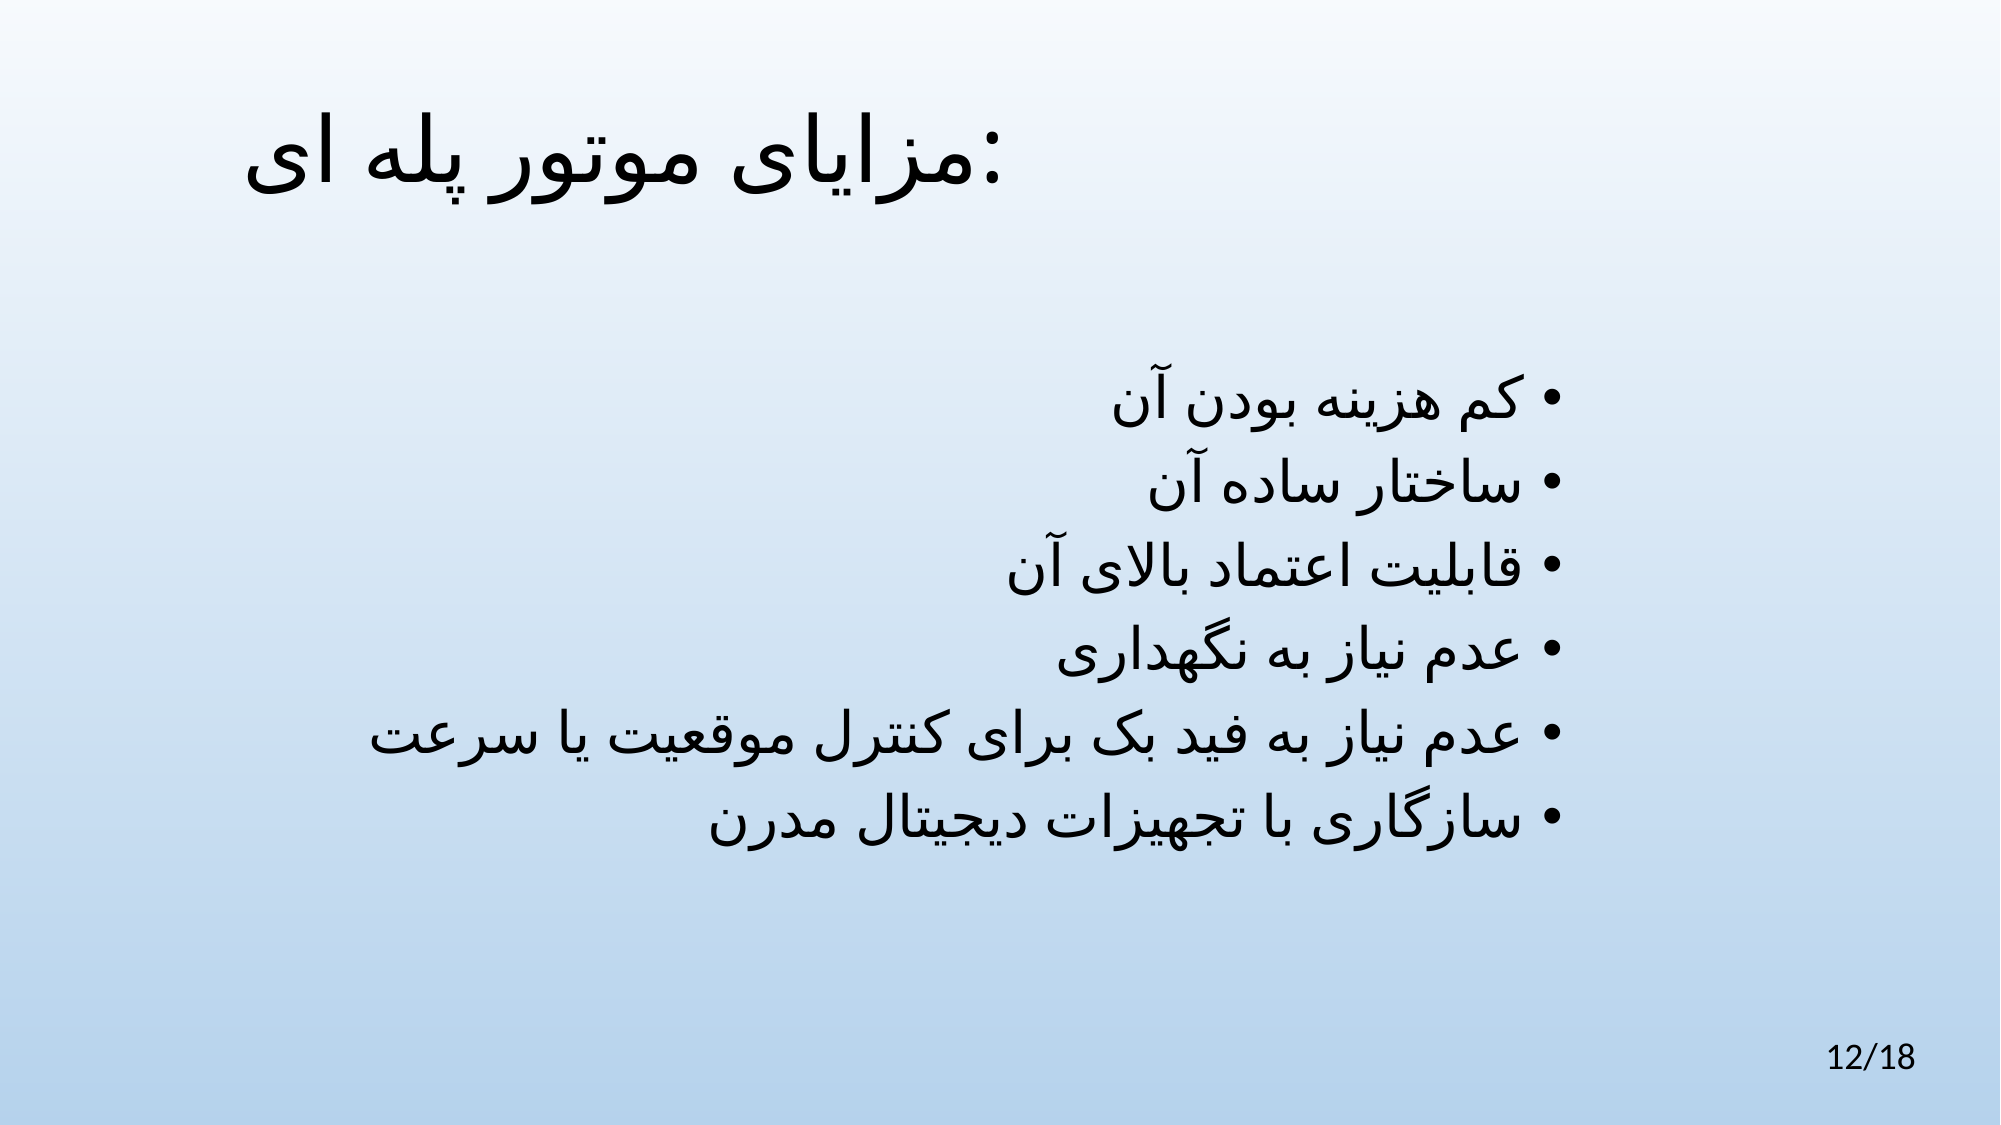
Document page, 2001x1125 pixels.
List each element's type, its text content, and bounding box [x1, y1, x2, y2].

text_box 12/18 [1810, 1024, 2000, 1085]
text_box مزایای موتور پله ای: [227, 96, 1578, 324]
text_box کم هزینه بودن آن ساختار ساده آن قابلیت اعتماد بالای آن عدم نیاز به نگهداری عدم نیاز به فید بک برای کنترل موقعیت یا سرعت سازگاری با تجهیزات دیجیتال مدرن [227, 360, 1578, 1036]
